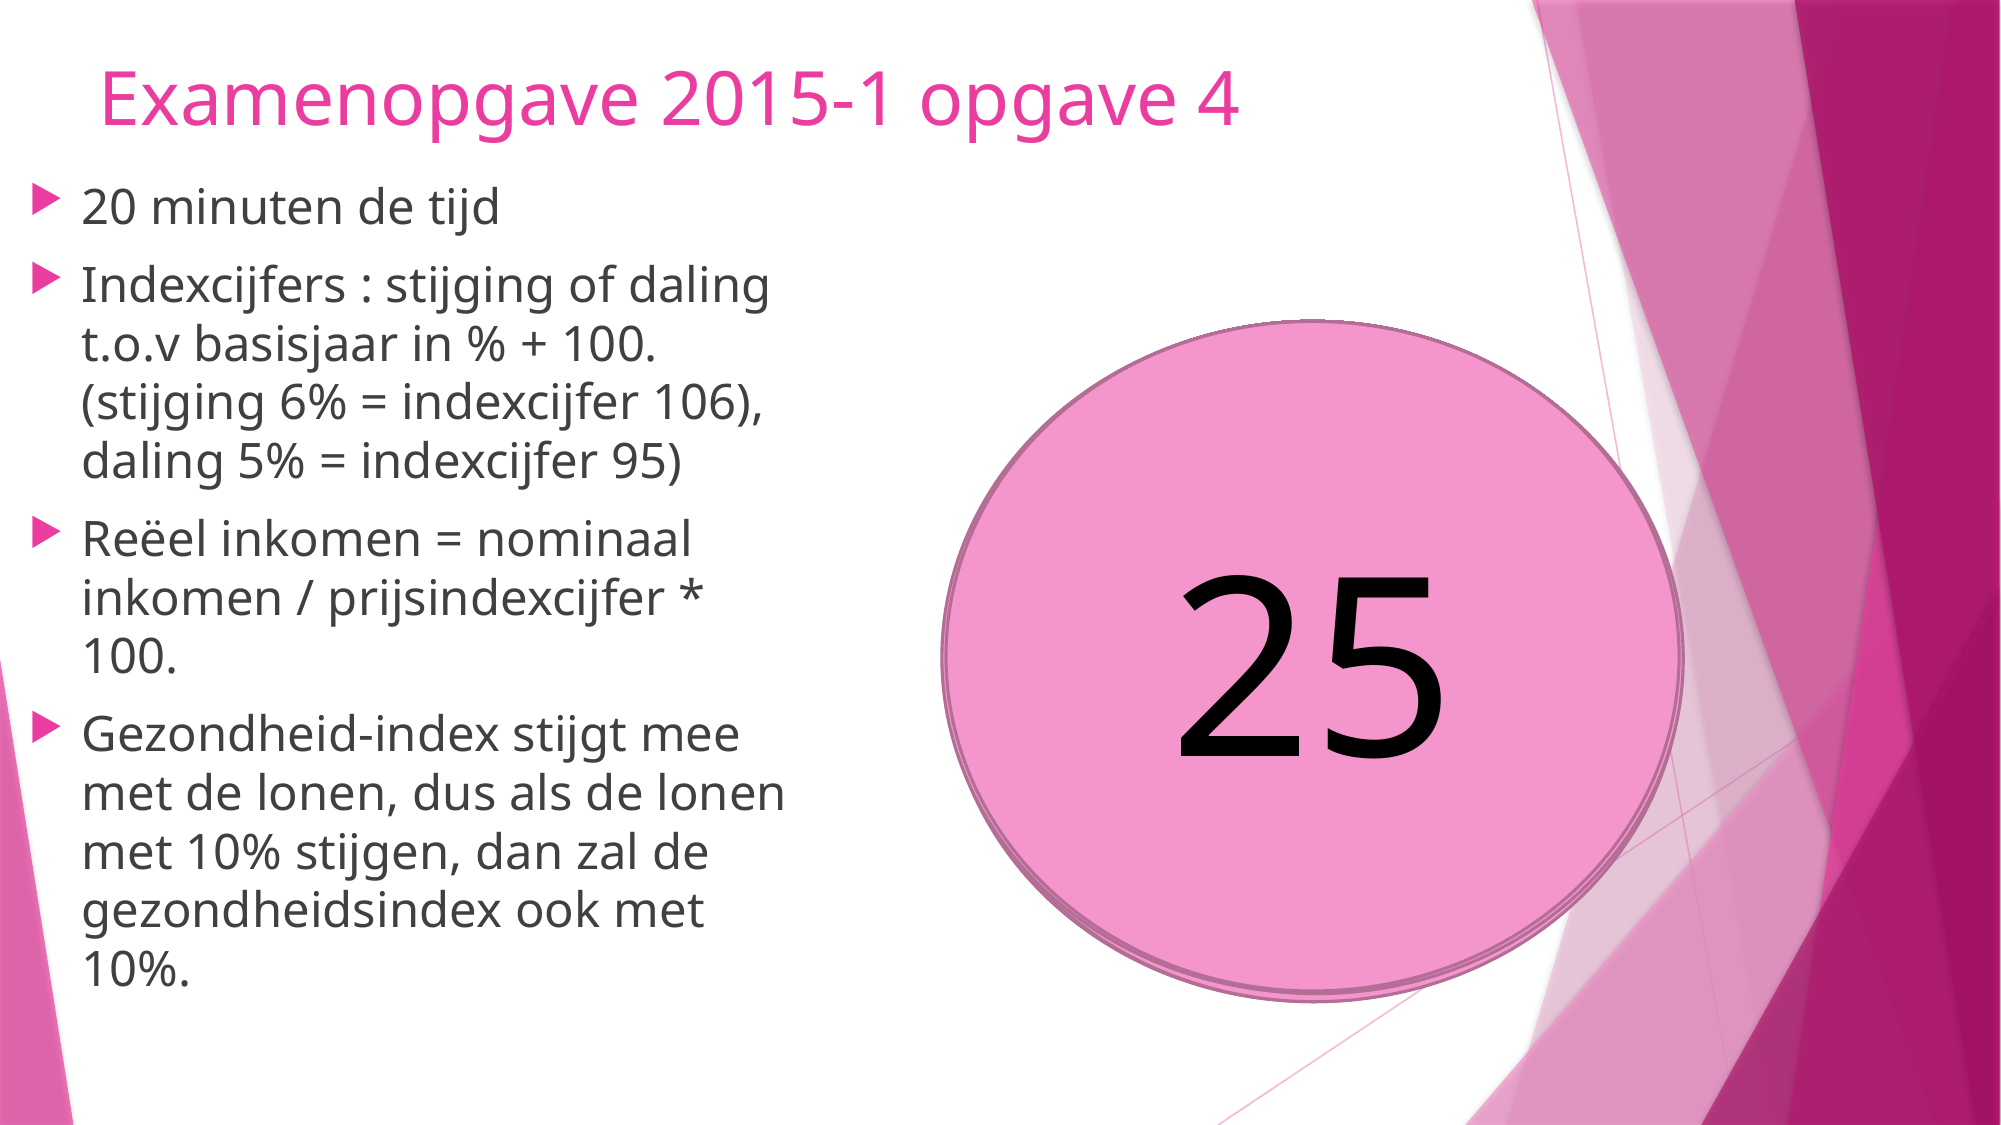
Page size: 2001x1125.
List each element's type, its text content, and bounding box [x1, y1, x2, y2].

text_box 23 [1285, 413, 1685, 996]
text_box 24 [940, 361, 1348, 994]
title Examenopgave 2015-1 opgave 4 [83, 42, 1494, 260]
text_box 22 [1008, 771, 1665, 1004]
list 20 minuten de tijd Indexcijfers : stijging of daling t.o.v basisjaar in % + 100. (stijging 6% = indexcijfer 106), daling 5% = indexcijfer 95) Reëel inkomen = nominaal inkomen / prijsindexcijfer * 100. Gezondheid-index stijgt mee met de lonen, dus als de lonen met 10% stijgen, dan zal de gezondheidsindex ook met 10%. [13, 167, 818, 1013]
text_box 25 [944, 319, 1681, 993]
